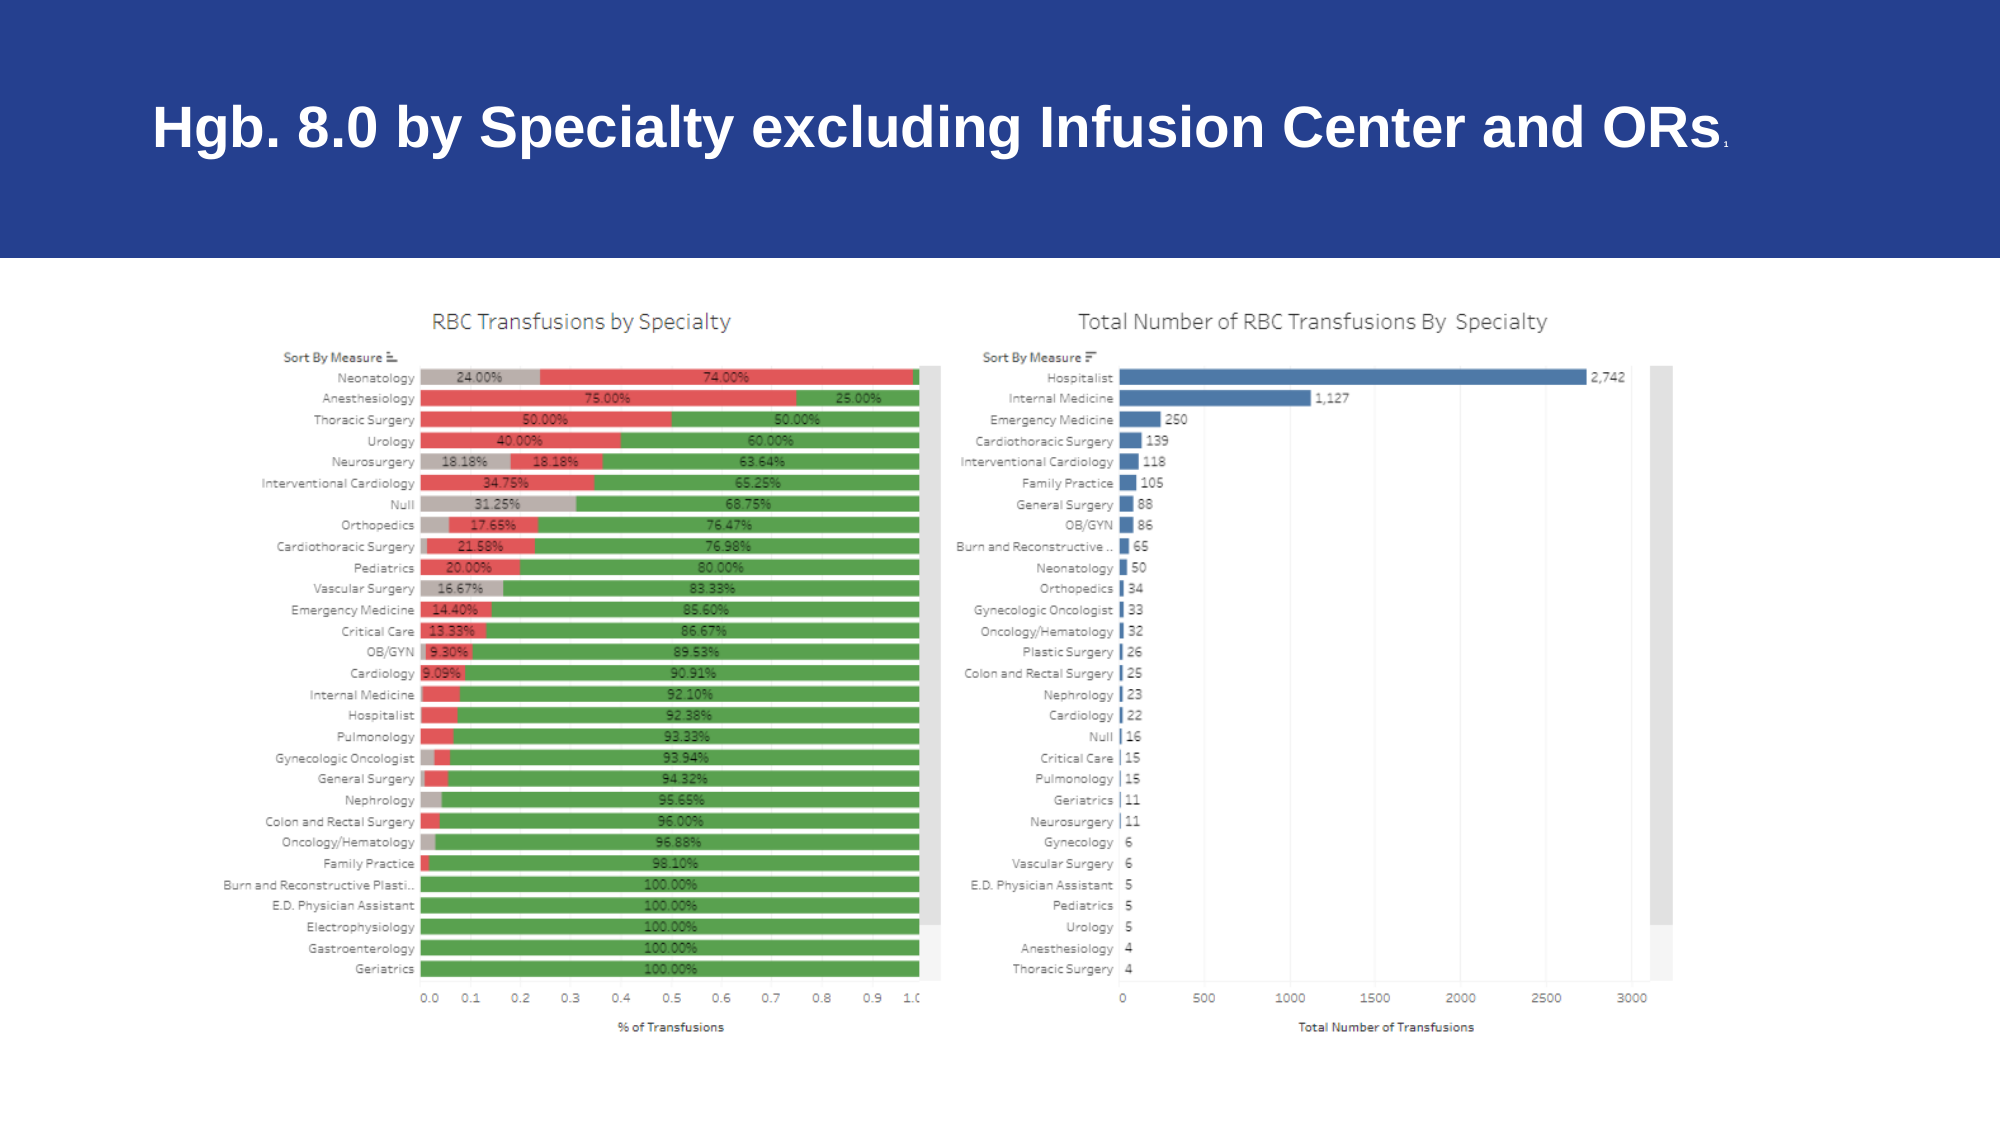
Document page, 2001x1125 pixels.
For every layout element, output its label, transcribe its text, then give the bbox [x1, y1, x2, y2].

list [190, 294, 1810, 1076]
title Hgb. 8.0 by Specialty excluding Infusion Center and ORs1 [137, 20, 1863, 238]
